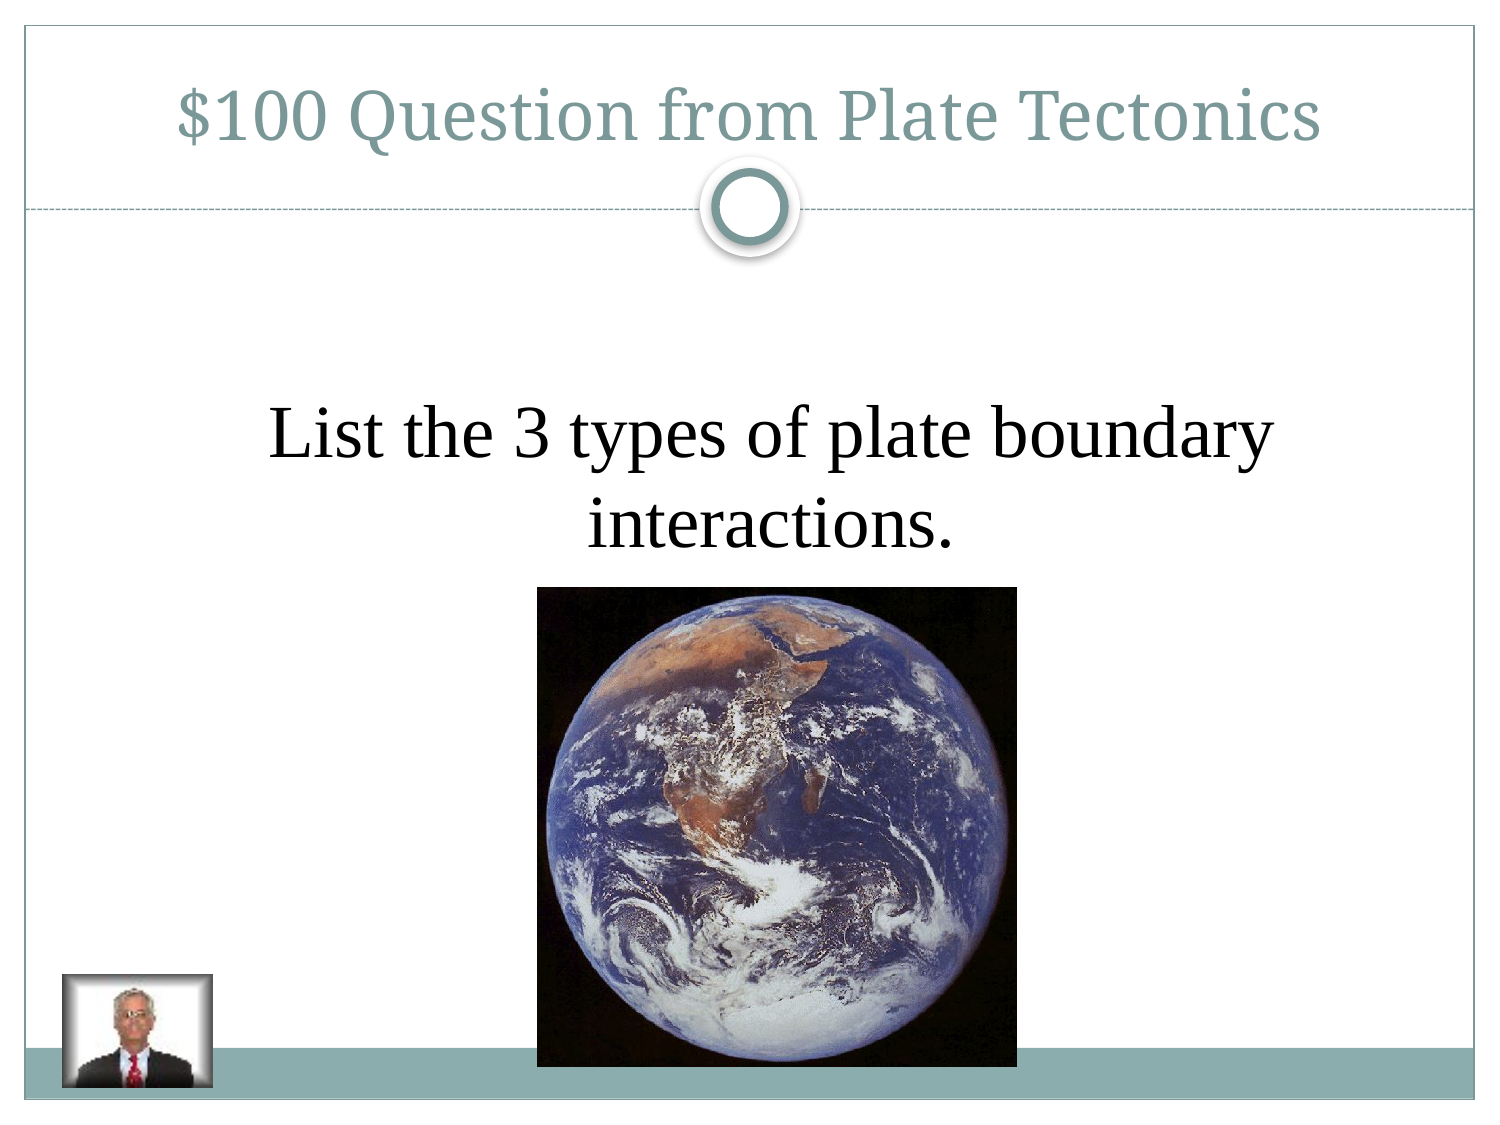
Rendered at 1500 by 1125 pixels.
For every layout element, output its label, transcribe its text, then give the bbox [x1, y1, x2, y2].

title $100 Question from Plate Tectonics [49, 37, 1450, 162]
text_box List the 3 types of plate boundary interactions. [124, 374, 1419, 570]
picture [62, 974, 213, 1088]
picture [537, 587, 1017, 1067]
